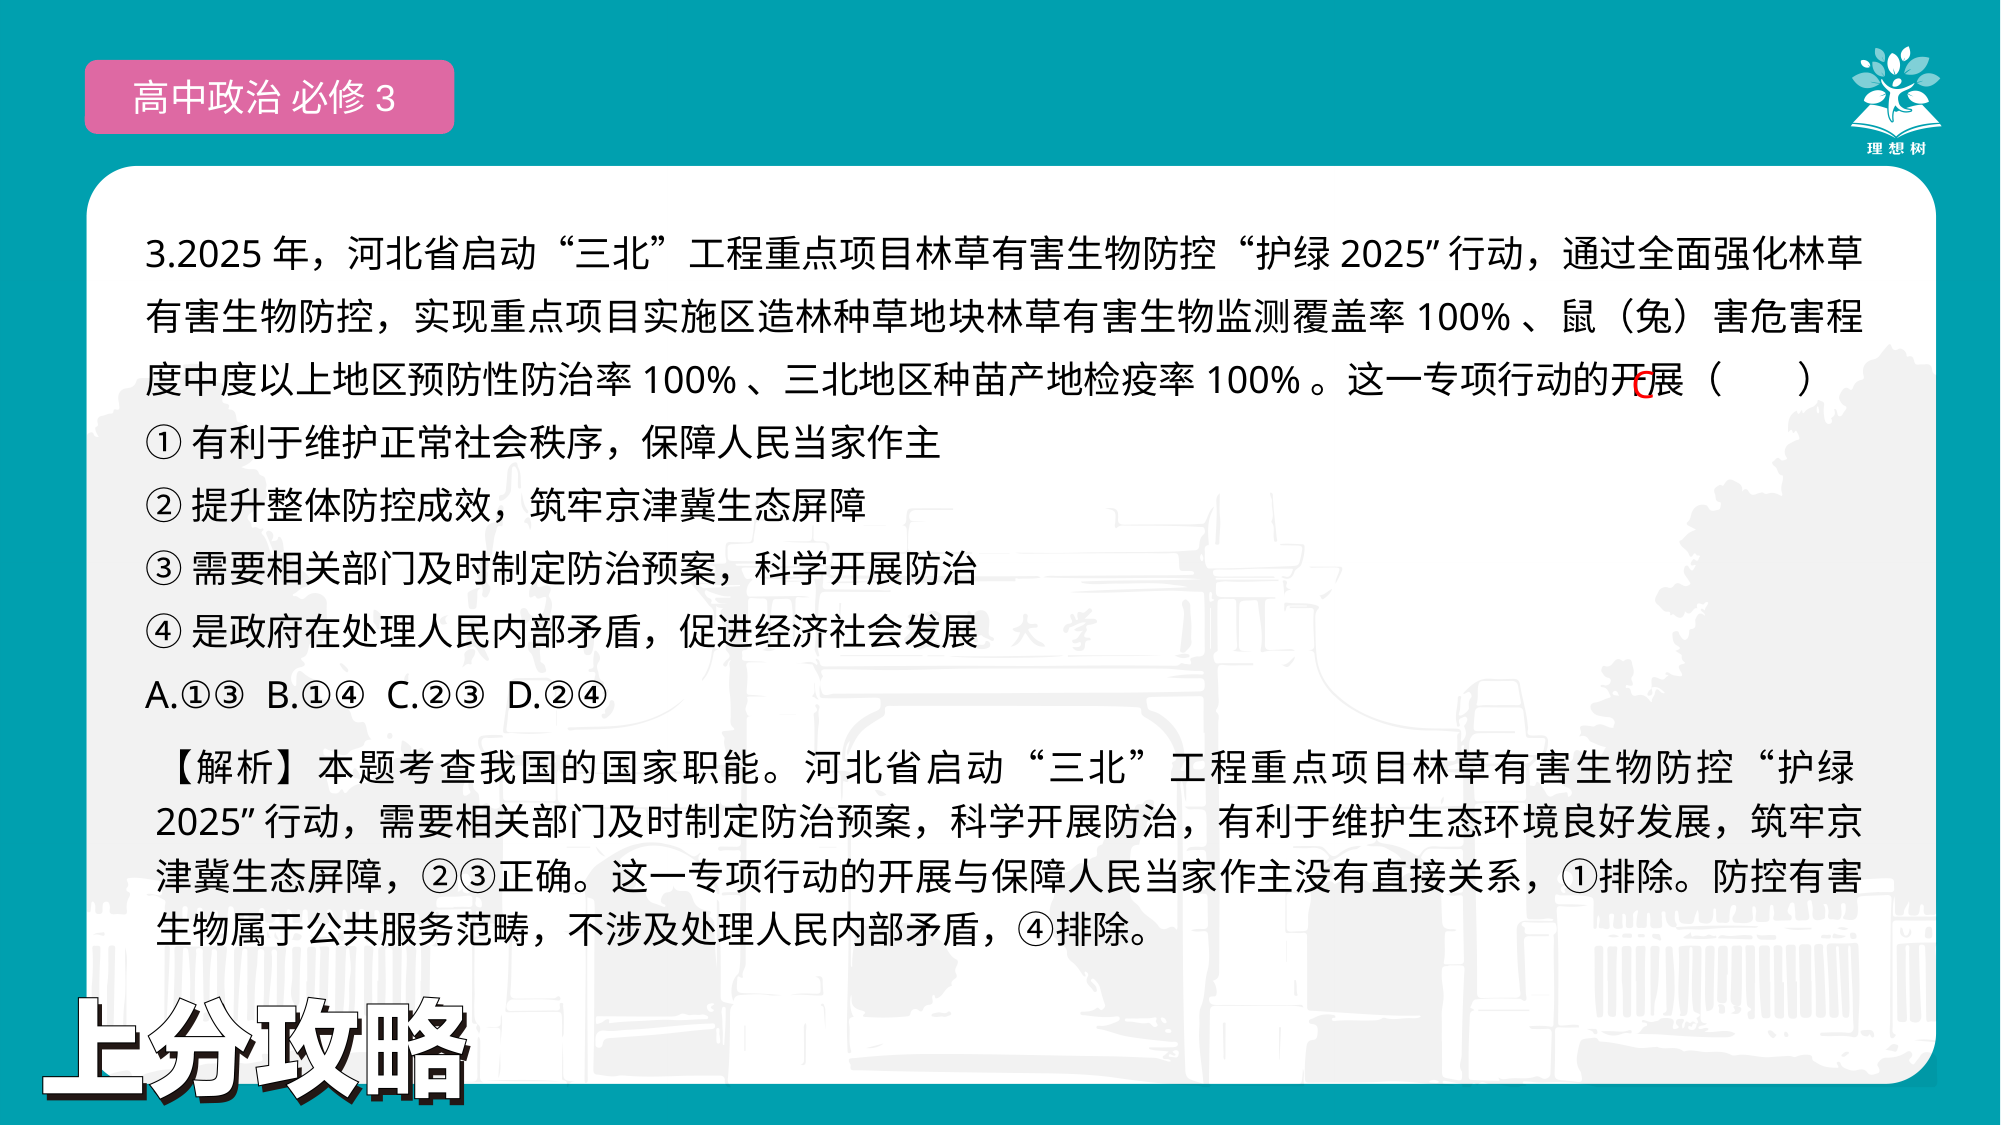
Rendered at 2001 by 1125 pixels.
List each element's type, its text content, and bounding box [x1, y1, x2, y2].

picture [0, 0, 2001, 1125]
text_box 【解析】本题考查我国的国家职能。河北省启动“三北”工程重点项目林草有害生物防控“护绿2025”行动，需要相关部门及时制定防治预案，科学开展防治，有利于维护生态环境良好发展，筑牢京津冀生态屏障，②③正确。这一专项行动的开展与保障人民当家作主没有直接关系，①排除。防控有害生物属于公共服务范畴，不涉及处理人民内部矛盾，④排除。 [140, 728, 1880, 959]
text_box 高中政治 必修3 [83, 58, 456, 135]
text_box 3.2025年，河北省启动“三北”工程重点项目林草有害生物防控“护绿2025”行动，通过全面强化林草有害生物防控，实现重点项目实施区造林种草地块林草有害生物监测覆盖率100%、鼠（兔）害危害程度中度以上地区预防性防治率100%、三北地区种苗产地检疫率100%。这一专项行动的开展（ ） ①有利于维护正常社会秩序，保障人民当家作主 ②提升整体防控成效，筑牢京津冀生态屏障 ③需要相关部门及时制定防治预案，科学开展防治 ④是政府在处理人民内部矛盾，促进经济社会发展 A.①③ B.①④ C.②③ D.②④ [130, 204, 1880, 724]
text_box C [1607, 330, 1724, 414]
